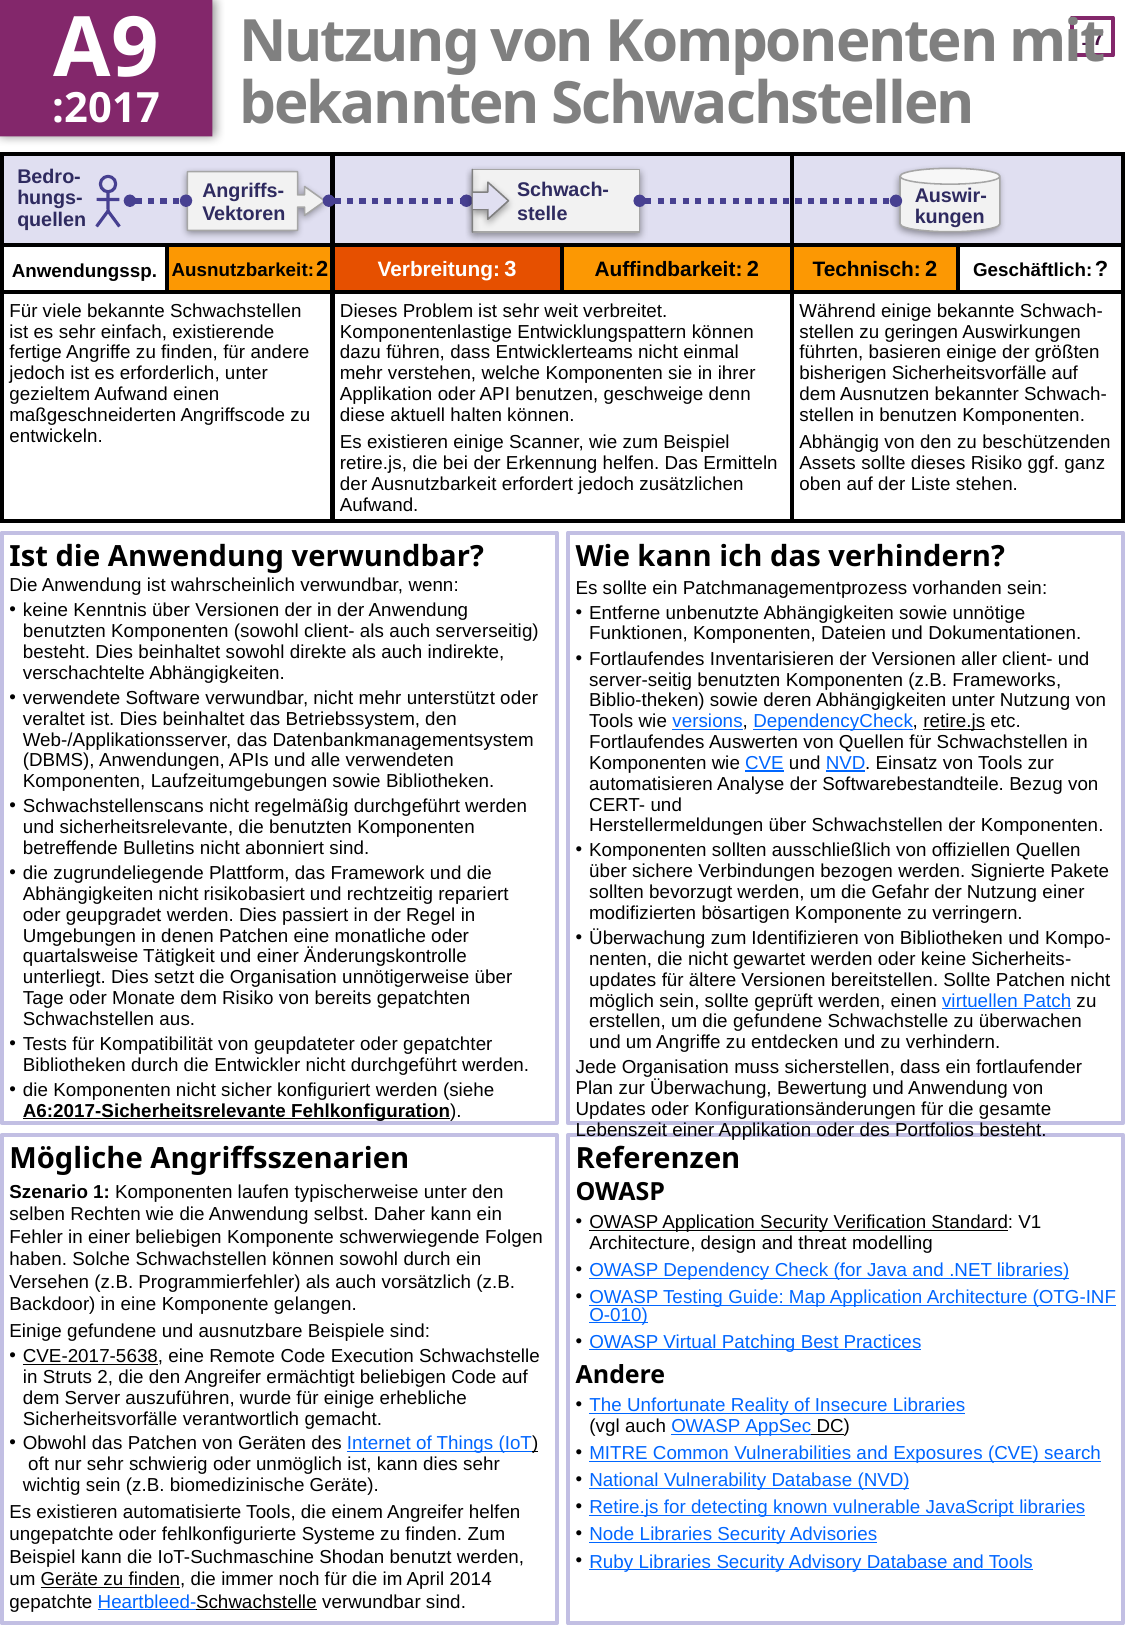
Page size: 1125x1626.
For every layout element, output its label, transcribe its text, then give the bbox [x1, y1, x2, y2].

text_box Referenzen OWASP OWASP Application Security Verification Standard: V1 Architecture, design and threat modelling OWASP Dependency Check (for Java and .NET libraries) OWASP Testing Guide: Map Application Architecture (OTG-INFO-010) OWASP Virtual Patching Best Practices Andere The Unfortunate Reality of Insecure Libraries (vgl auch OWASP AppSec DC) MITRE Common Vulnerabilities and Exposures (CVE) search National Vulnerability Database (NVD) Retire.js for detecting known vulnerable JavaScript libraries Node Libraries Security Advisories Ruby Libraries Security Advisory Database and Tools [566, 1133, 1125, 1625]
text_box Wie kann ich das verhindern? Es sollte ein Patchmanagementprozess vorhanden sein: Entferne unbenutzte Abhängigkeiten sowie unnötige Funktionen, Komponenten, Dateien und Dokumentationen. Fortlaufendes Inventarisieren der Versionen aller client- und server-seitig benutzten Komponenten (z.B. Frameworks, Biblio-theken) sowie deren Abhängigkeiten unter Nutzung von Tools wie versions, DependencyCheck, retire.js etc. Fortlaufendes Auswerten von Quellen für Schwachstellen in Komponenten wie CVE und NVD. Einsatz von Tools zur automatisieren Analyse der Softwarebestandteile. Bezug von CERT- und Herstellermeldungen über Schwachstellen der Komponenten. Komponenten sollten ausschließlich von offiziellen Quellen über sichere Verbindungen bezogen werden. Signierte Pakete sollten bevorzugt werden, um die Gefahr der Nutzung einer modifizierten bösartigen Komponente zu verringern. Überwachung zum Identifizieren von Bibliotheken und Kompo-nenten, die nicht gewartet werden oder keine Sicherheits-updates für ältere Versionen bereitstellen. Sollte Patchen nicht möglich sein, sollte geprüft werden, einen virtuellen Patch zu erstellen, um die gefundene Schwachstelle zu überwachen und um Angriffe zu entdecken und zu verhindern. Jede Organisation muss sicherstellen, dass ein fortlaufender Plan zur Überwachung, Bewertung und Anwendung von Updates oder Konfigurationsänderungen für die gesamte Lebenszeit einer Applikation oder des Portfolios besteht. [566, 531, 1125, 1125]
table_cell Verbreitung: 3 [335, 247, 560, 290]
table_cell [4, 247, 165, 290]
table_header [332, 154, 792, 243]
table_cell Technisch: 2 [794, 247, 956, 290]
table_header [792, 154, 1123, 243]
title Nutzung von Komponenten mit bekannten Schwachstellen [225, 12, 1125, 134]
text_box Ist die Anwendung verwundbar? Die Anwendung ist wahrscheinlich verwundbar, wenn: keine Kenntnis über Versionen der in der Anwendung benutzten Komponenten (sowohl client- als auch serverseitig) besteht. Dies beinhaltet sowohl direkte als auch indirekte, verschachtelte Abhängigkeiten. verwendete Software verwundbar, nicht mehr unterstützt oder veraltet ist. Dies beinhaltet das Betriebssystem, den Web-/Applikationsserver, das Datenbankmanagementsystem (DBMS), Anwendungen, APIs und alle verwendeten Komponenten, Laufzeitumgebungen sowie Bibliotheken. Schwachstellenscans nicht regelmäßig durchgeführt werden und sicherheitsrelevante, die benutzten Komponenten betreffende Bulletins nicht abonniert sind. die zugrundeliegende Plattform, das Framework und die Abhängigkeiten nicht risikobasiert und rechtzeitig repariert oder geupgradet werden. Dies passiert in der Regel in Umgebungen in denen Patchen eine monatliche oder quartalsweise Tätigkeit und einer Änderungskontrolle unterliegt. Dies setzt die Organisation unnötigerweise über Tage oder Monate dem Risiko von bereits gepatchten Schwachstellen aus. Tests für Kompatibilität von geupdateter oder gepatchter Bibliotheken durch die Entwickler nicht durchgeführt werden. die Komponenten nicht sicher konfiguriert werden (siehe A6:2017-Sicherheitsrelevante Fehlkonfiguration). [0, 531, 559, 1125]
text_box Mögliche Angriffsszenarien Szenario 1: Komponenten laufen typischerweise unter den selben Rechten wie die Anwendung selbst. Daher kann ein Fehler in einer beliebigen Komponente schwerwiegende Folgen haben. Solche Schwachstellen können sowohl durch ein Versehen (z.B. Programmierfehler) als auch vorsätzlich (z.B. Backdoor) in eine Komponente gelangen. Einige gefundene und ausnutzbare Beispiele sind: CVE-2017-5638, eine Remote Code Execution Schwachstelle in Struts 2, die den Angreifer ermächtigt beliebigen Code auf dem Server auszuführen, wurde für einige erhebliche Sicherheitsvorfälle verantwortlich gemacht. Obwohl das Patchen von Geräten des Internet of Things (IoT) oft nur sehr schwierig oder unmöglich ist, kann dies sehr wichtig sein (z.B. biomedizinische Geräte). Es existieren automatisierte Tools, die einem Angreifer helfen ungepatchte oder fehlkonfigurierte Systeme zu finden. Zum Beispiel kann die IoT-Suchmaschine Shodan benutzt werden, um Geräte zu finden, die immer noch für die im April 2014 gepatchte Heartbleed-Schwachstelle verwundbar sind. [0, 1133, 559, 1625]
list A9 :2017 [0, 0, 213, 137]
table_cell Für viele bekannte Schwachstellen ist es sehr einfach, existierende fertige Angriffe zu finden, für andere jedoch ist es erforderlich, unter gezieltem Aufwand einen maßgeschneiderten Angriffscode zu entwickeln. [2, 294, 332, 523]
table_cell [960, 247, 1121, 290]
table_cell Dieses Problem ist sehr weit verbreitet. Komponentenlastige Entwicklungspattern können dazu führen, dass Entwicklerteams nicht einmal mehr verstehen, welche Komponenten sie in ihrer Applikation oder API benutzen, geschweige denn diese aktuell halten können. Es existieren einige Scanner, wie zum Beispiel retire.js, die bei der Erkennung helfen. Das Ermitteln der Ausnutzbarkeit erfordert jedoch zusätzlichen Aufwand. [332, 294, 792, 523]
table_cell Auffindbarkeit: 2 [564, 247, 790, 290]
table_cell Ausnutzbarkeit: 2 [169, 247, 330, 290]
table_cell Während einige bekannte Schwach-stellen zu geringen Auswirkungen führten, basieren einige der größten bisherigen Sicherheitsvorfälle auf dem Ausnutzen bekannter Schwach-stellen in benutzen Komponenten. Abhängig von den zu beschützenden Assets sollte dieses Risiko ggf. ganz oben auf der Liste stehen. [792, 294, 1123, 523]
table_header [2, 154, 332, 243]
